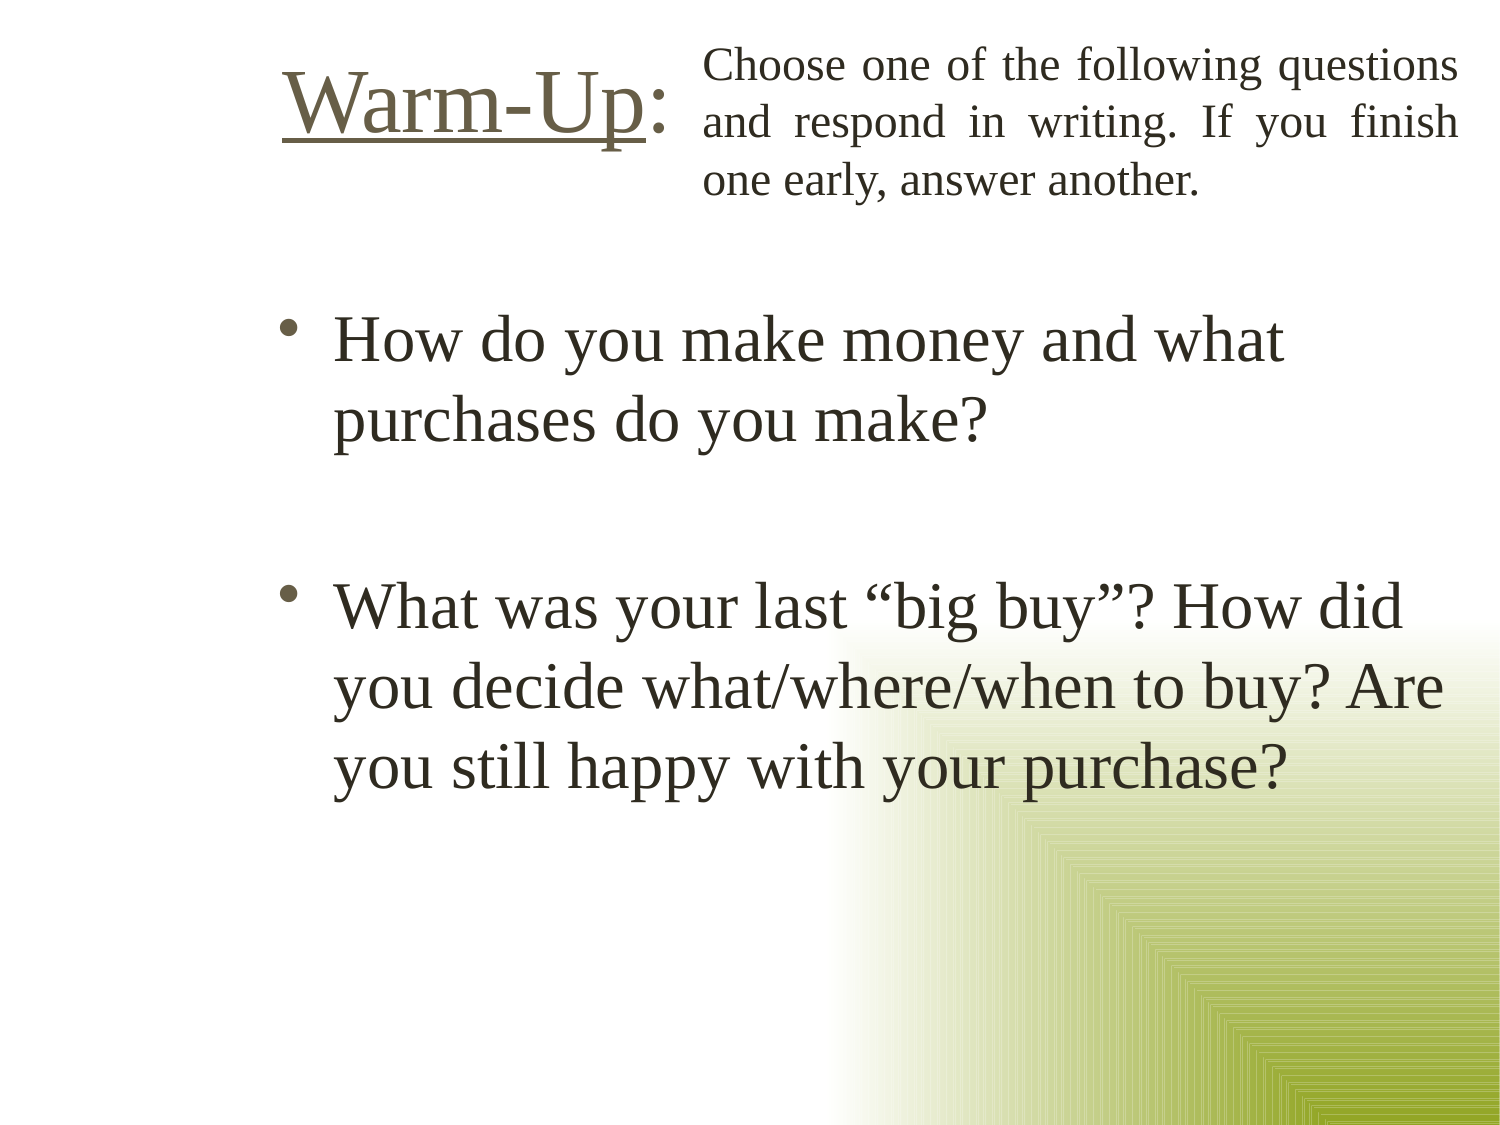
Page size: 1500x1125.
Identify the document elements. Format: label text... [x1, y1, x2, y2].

list How do you make money and what purchases do you make? What was your last “big buy”? How did you decide what/where/when to buy? Are you still happy with your purchase? [262, 287, 1481, 1000]
text_box Choose one of the following questions and respond in writing. If you finish one early, answer another. [687, 24, 1475, 213]
title Warm-Up: [249, 2, 705, 190]
